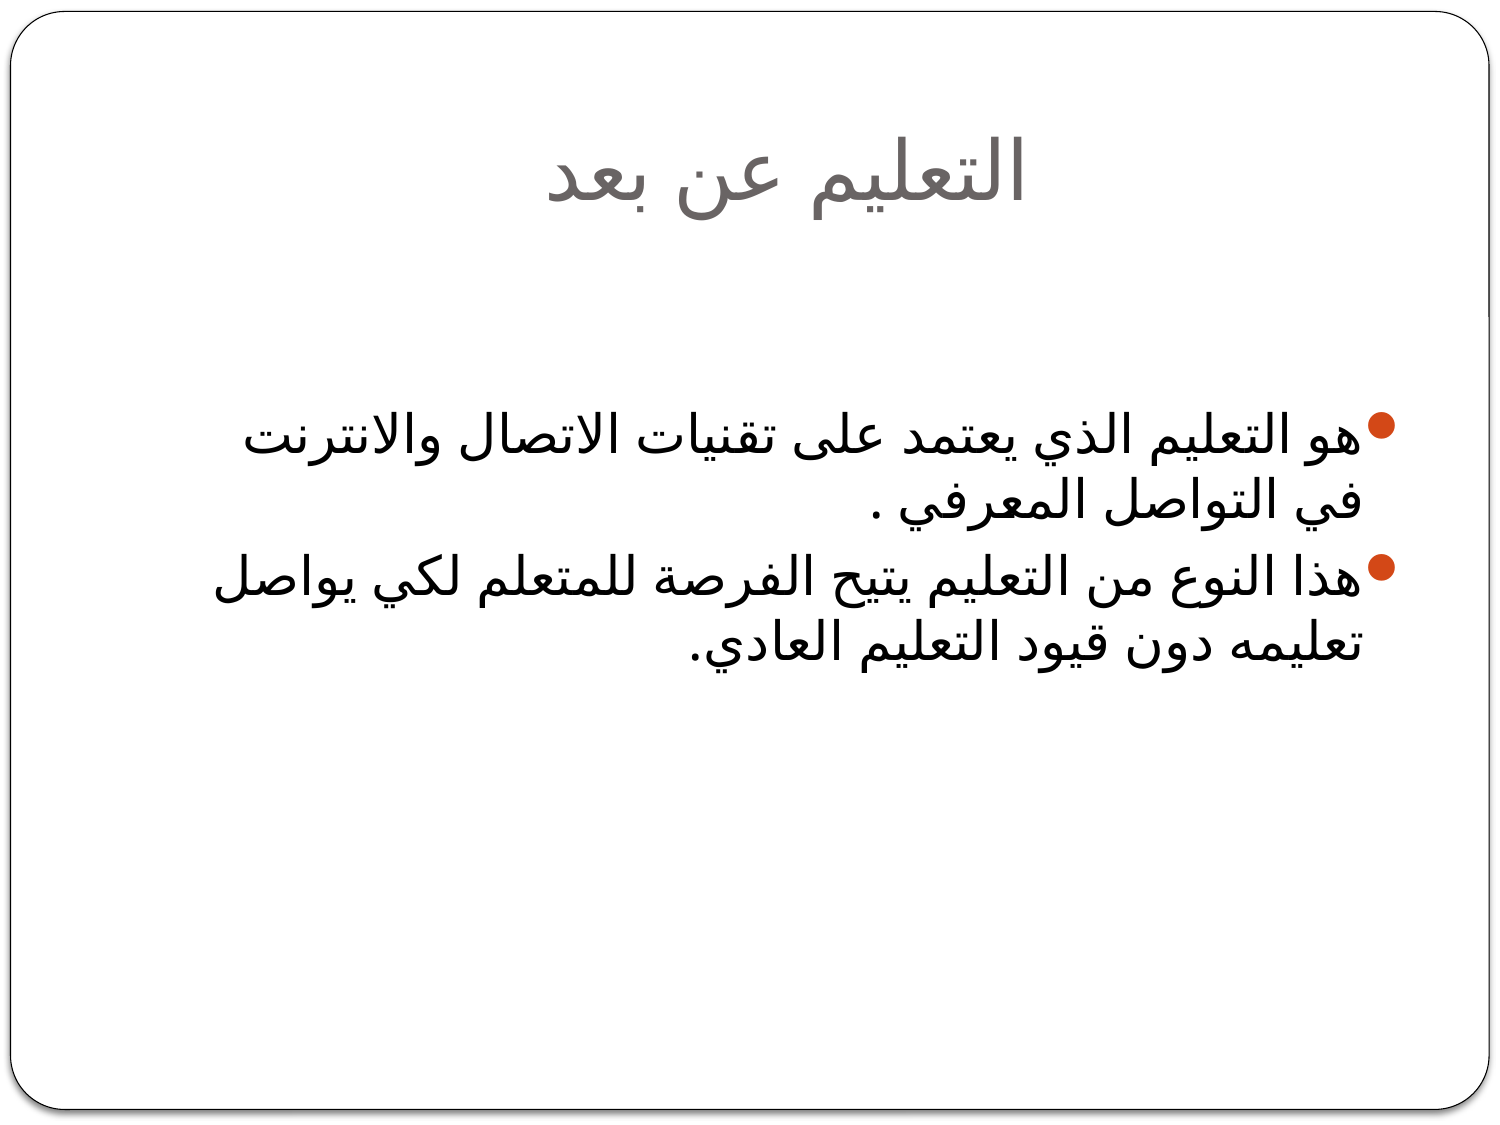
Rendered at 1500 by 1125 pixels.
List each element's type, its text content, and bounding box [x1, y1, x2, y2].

list هو التعليم الذي يعتمد على تقنيات الاتصال والانترنت في التواصل المعرفي . هذا النوع من التعليم يتيح الفرصة للمتعلم لكي يواصل تعليمه دون قيود التعليم العادي. [150, 237, 1425, 988]
title التعليم عن بعد [150, 45, 1425, 233]
